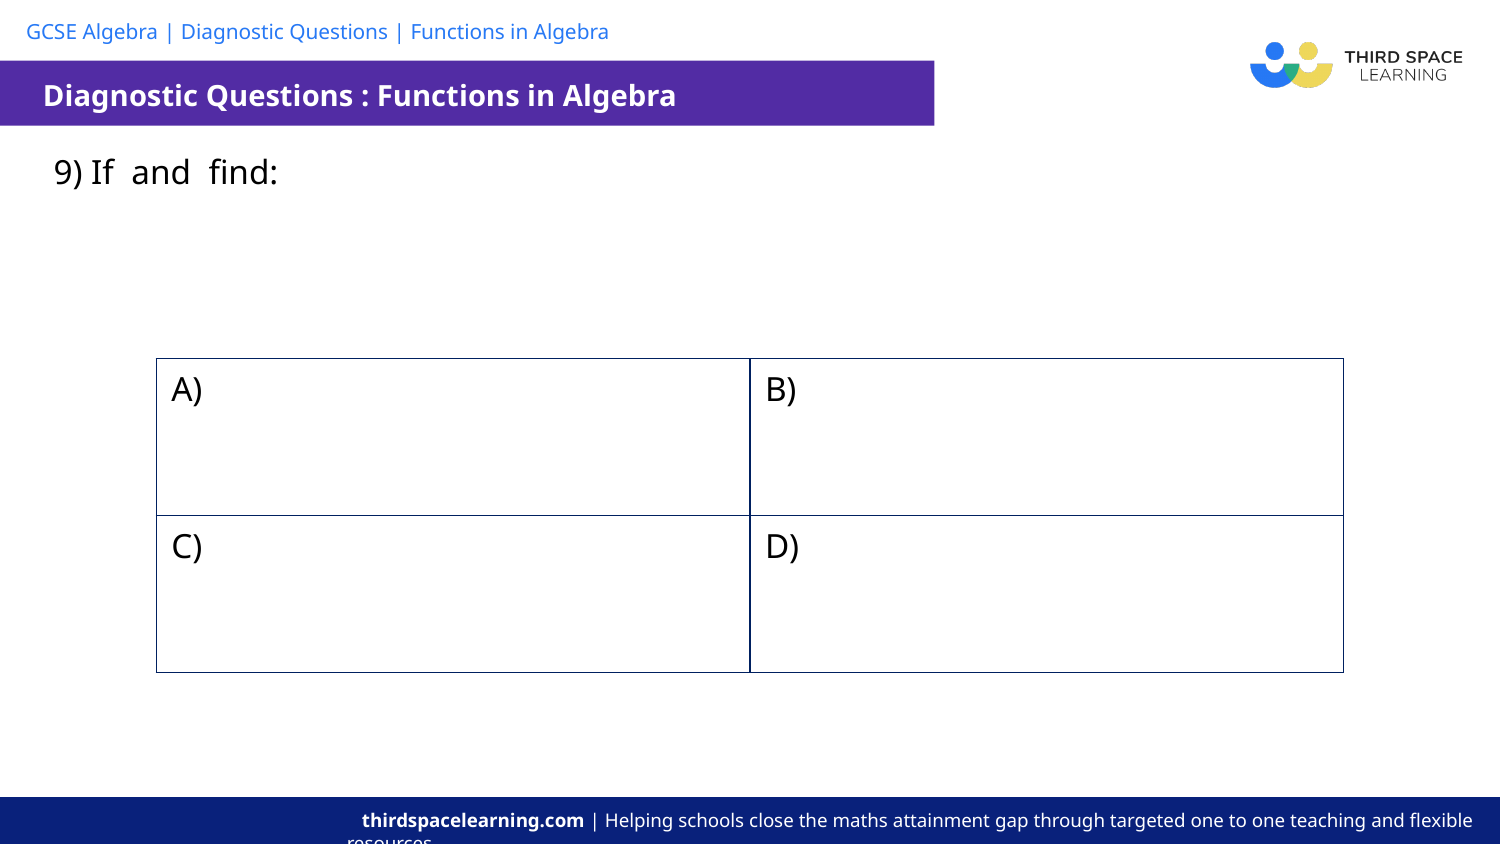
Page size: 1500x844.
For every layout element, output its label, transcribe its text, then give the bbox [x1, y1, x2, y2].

text_box Diagnostic Questions : Functions in Algebra [27, 61, 849, 127]
picture [1250, 33, 1465, 99]
